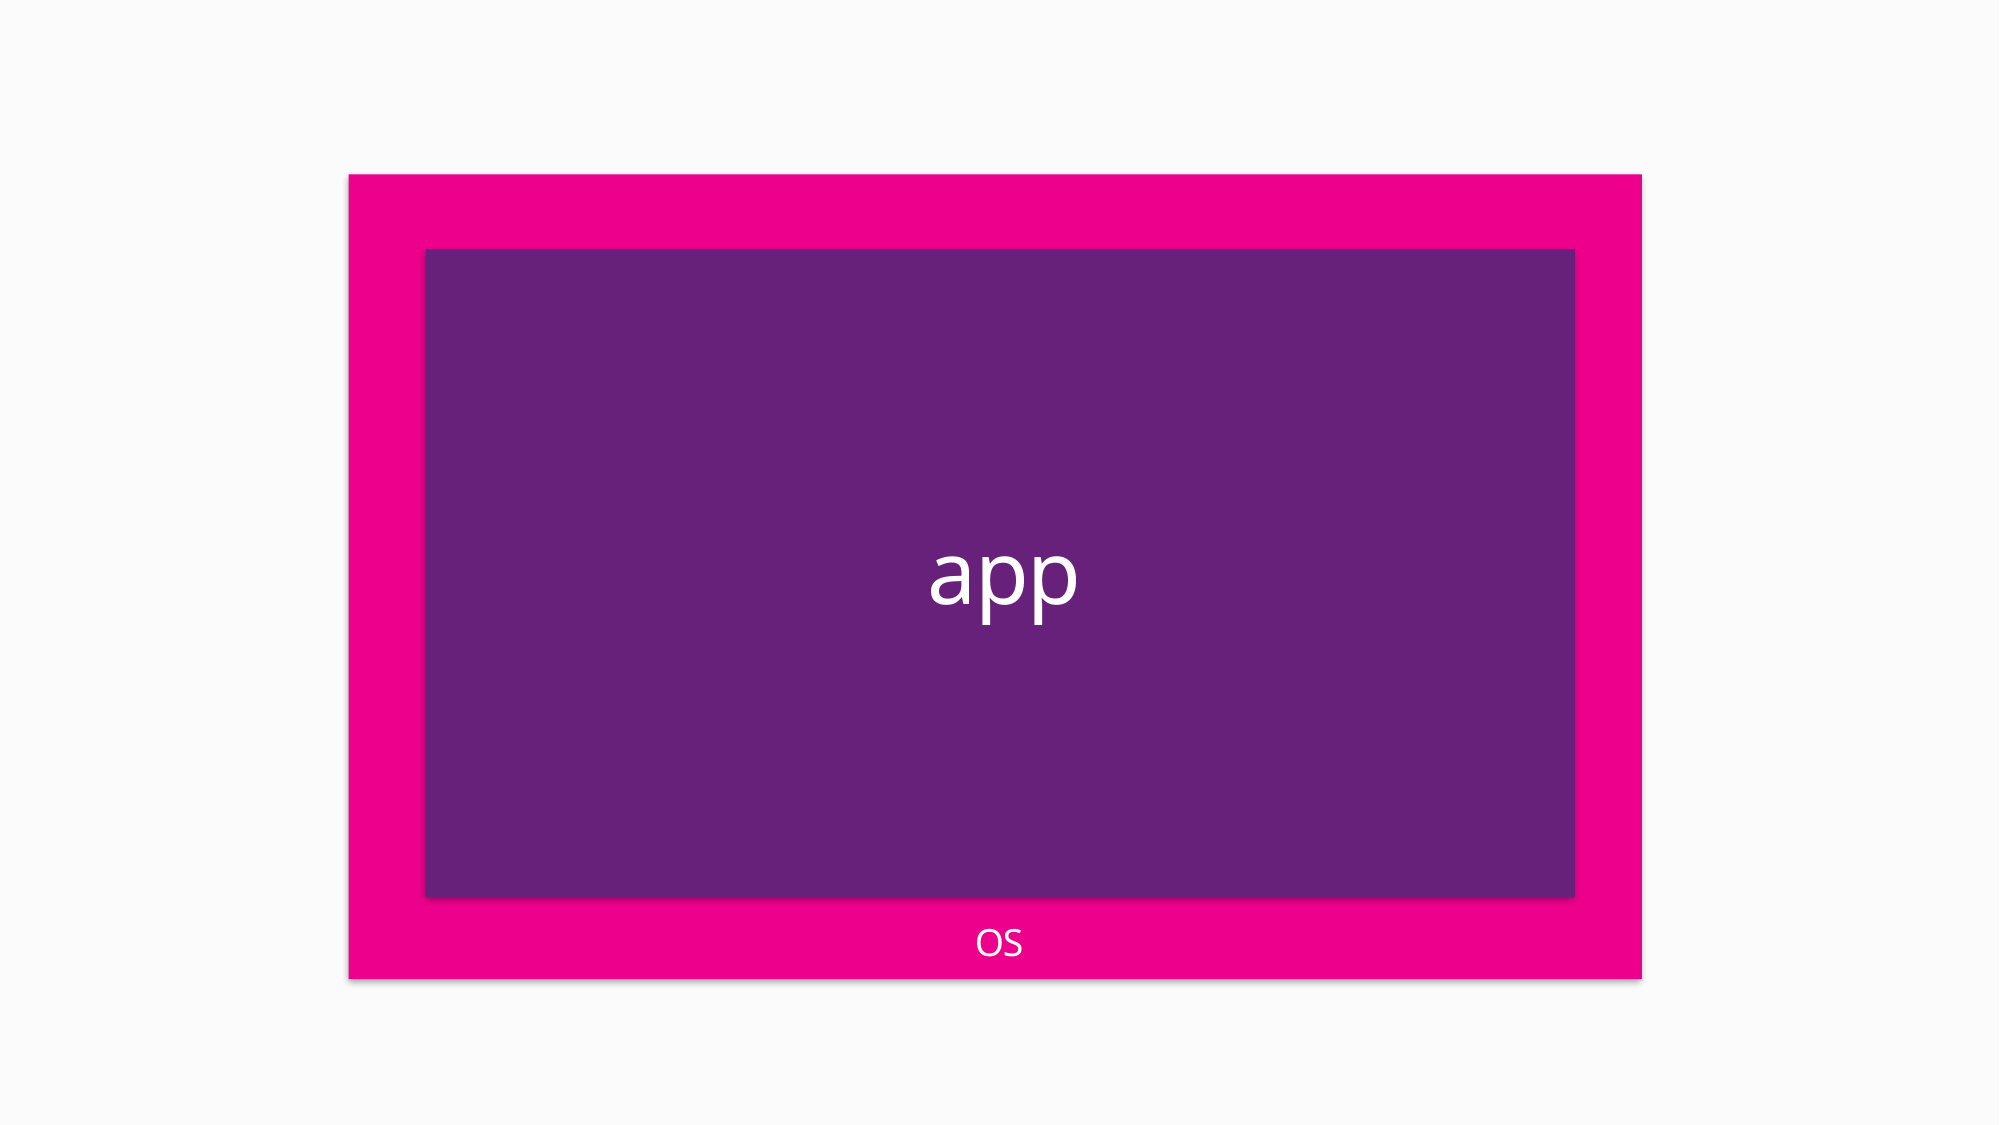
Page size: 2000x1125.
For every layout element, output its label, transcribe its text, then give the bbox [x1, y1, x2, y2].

text_box app [425, 249, 1576, 898]
text_box OS [348, 174, 1643, 980]
